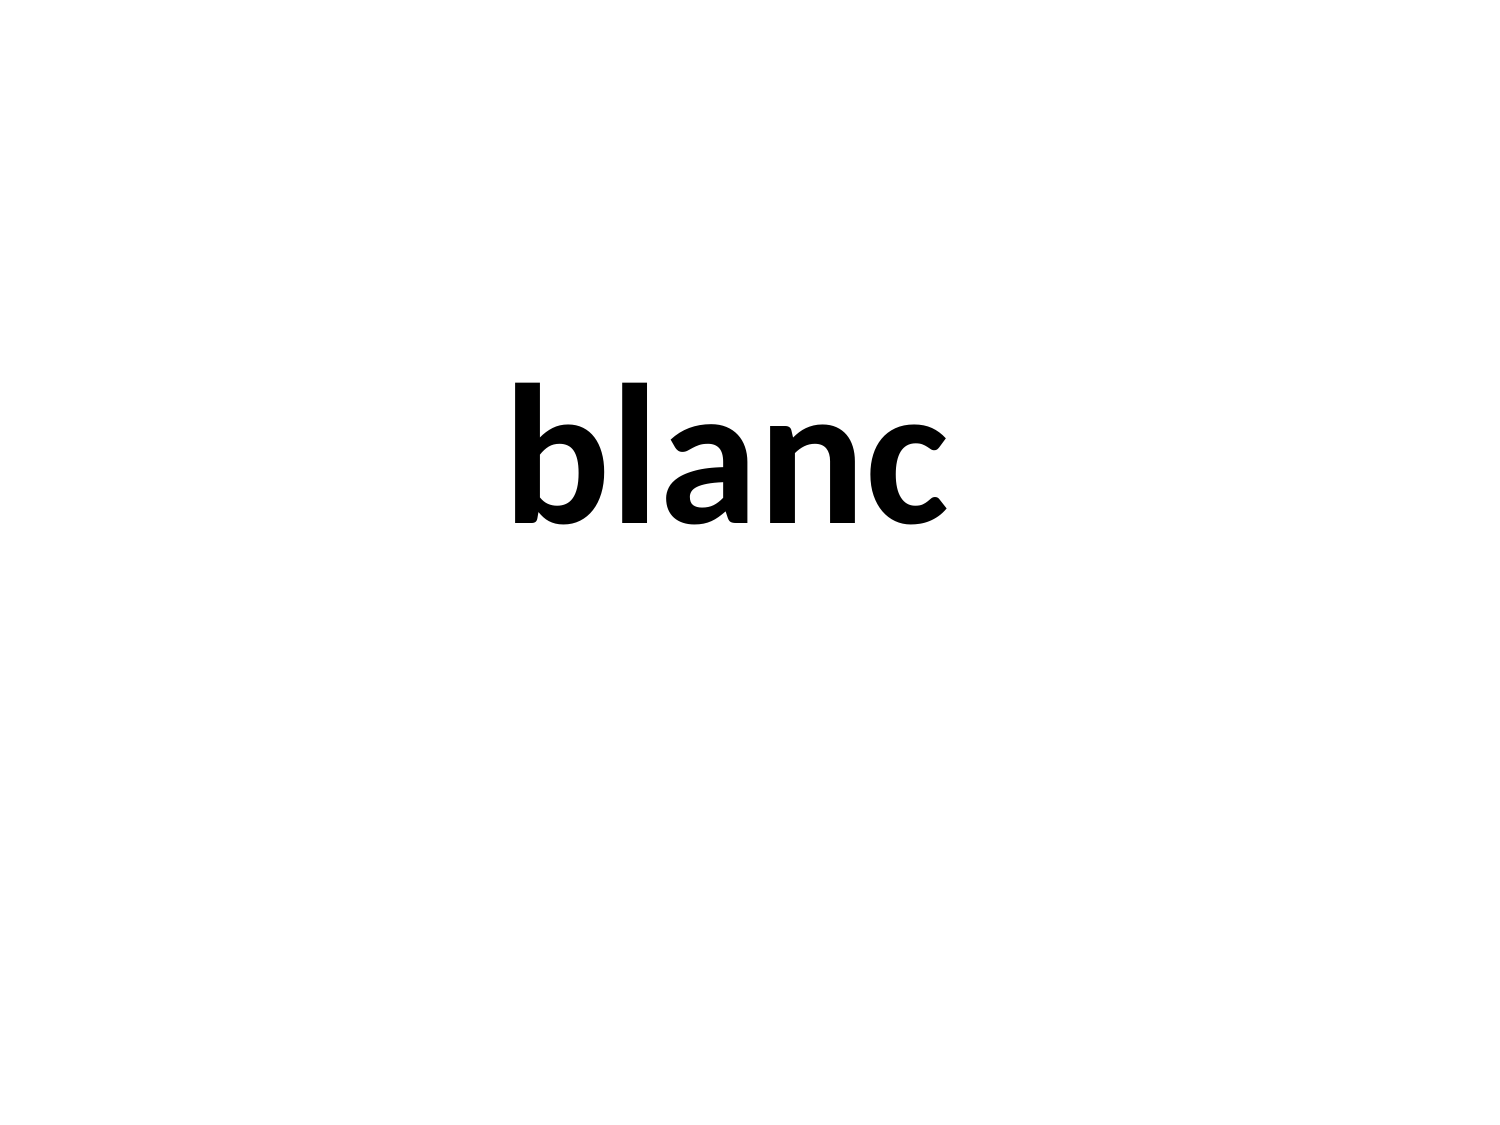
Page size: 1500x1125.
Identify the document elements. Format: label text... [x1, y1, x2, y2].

text_box blanc [222, 316, 1231, 572]
